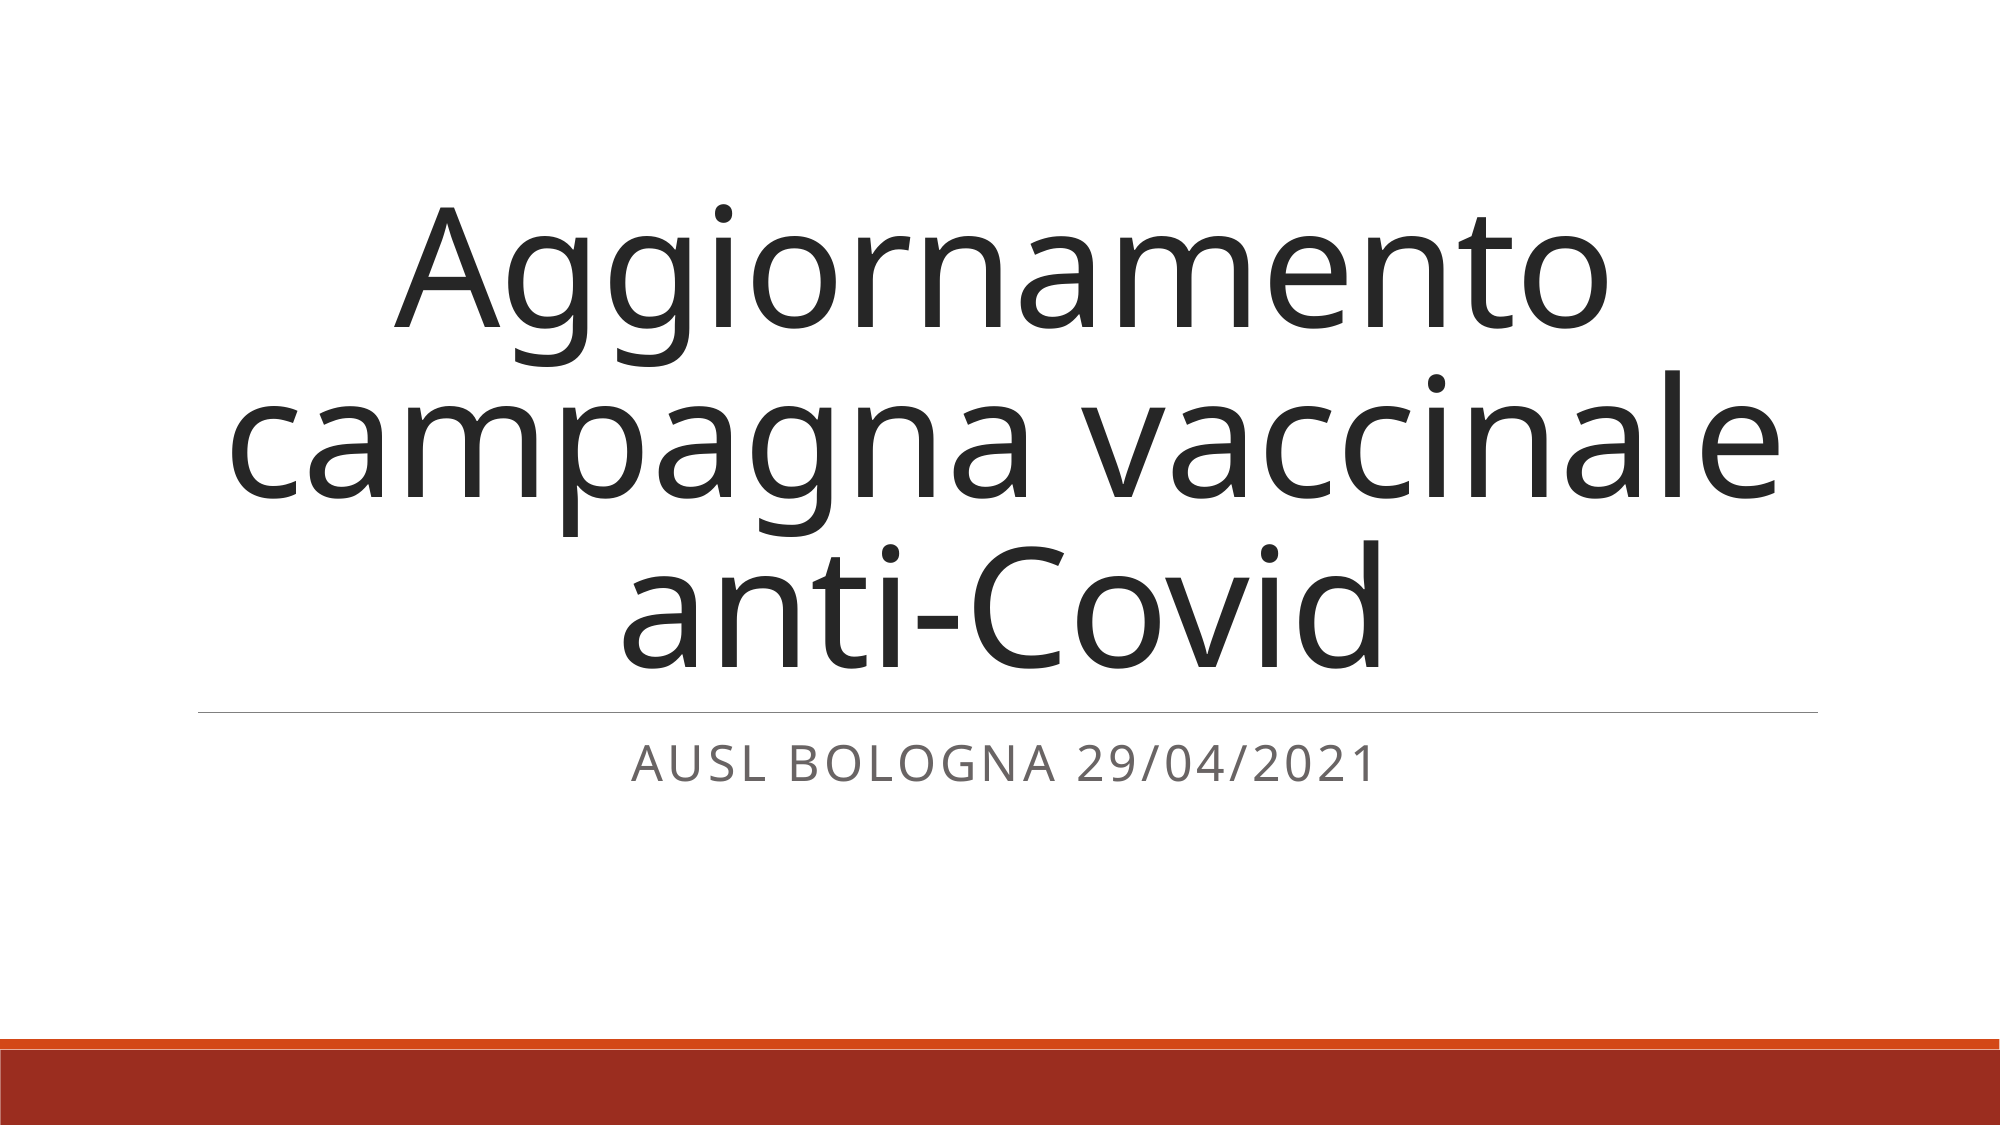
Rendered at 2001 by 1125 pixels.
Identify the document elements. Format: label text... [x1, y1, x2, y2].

subtitle Ausl bologna 29/04/2021 [180, 730, 1831, 919]
title Aggiornamento campagna vaccinale anti-Covid [180, 124, 1830, 710]
